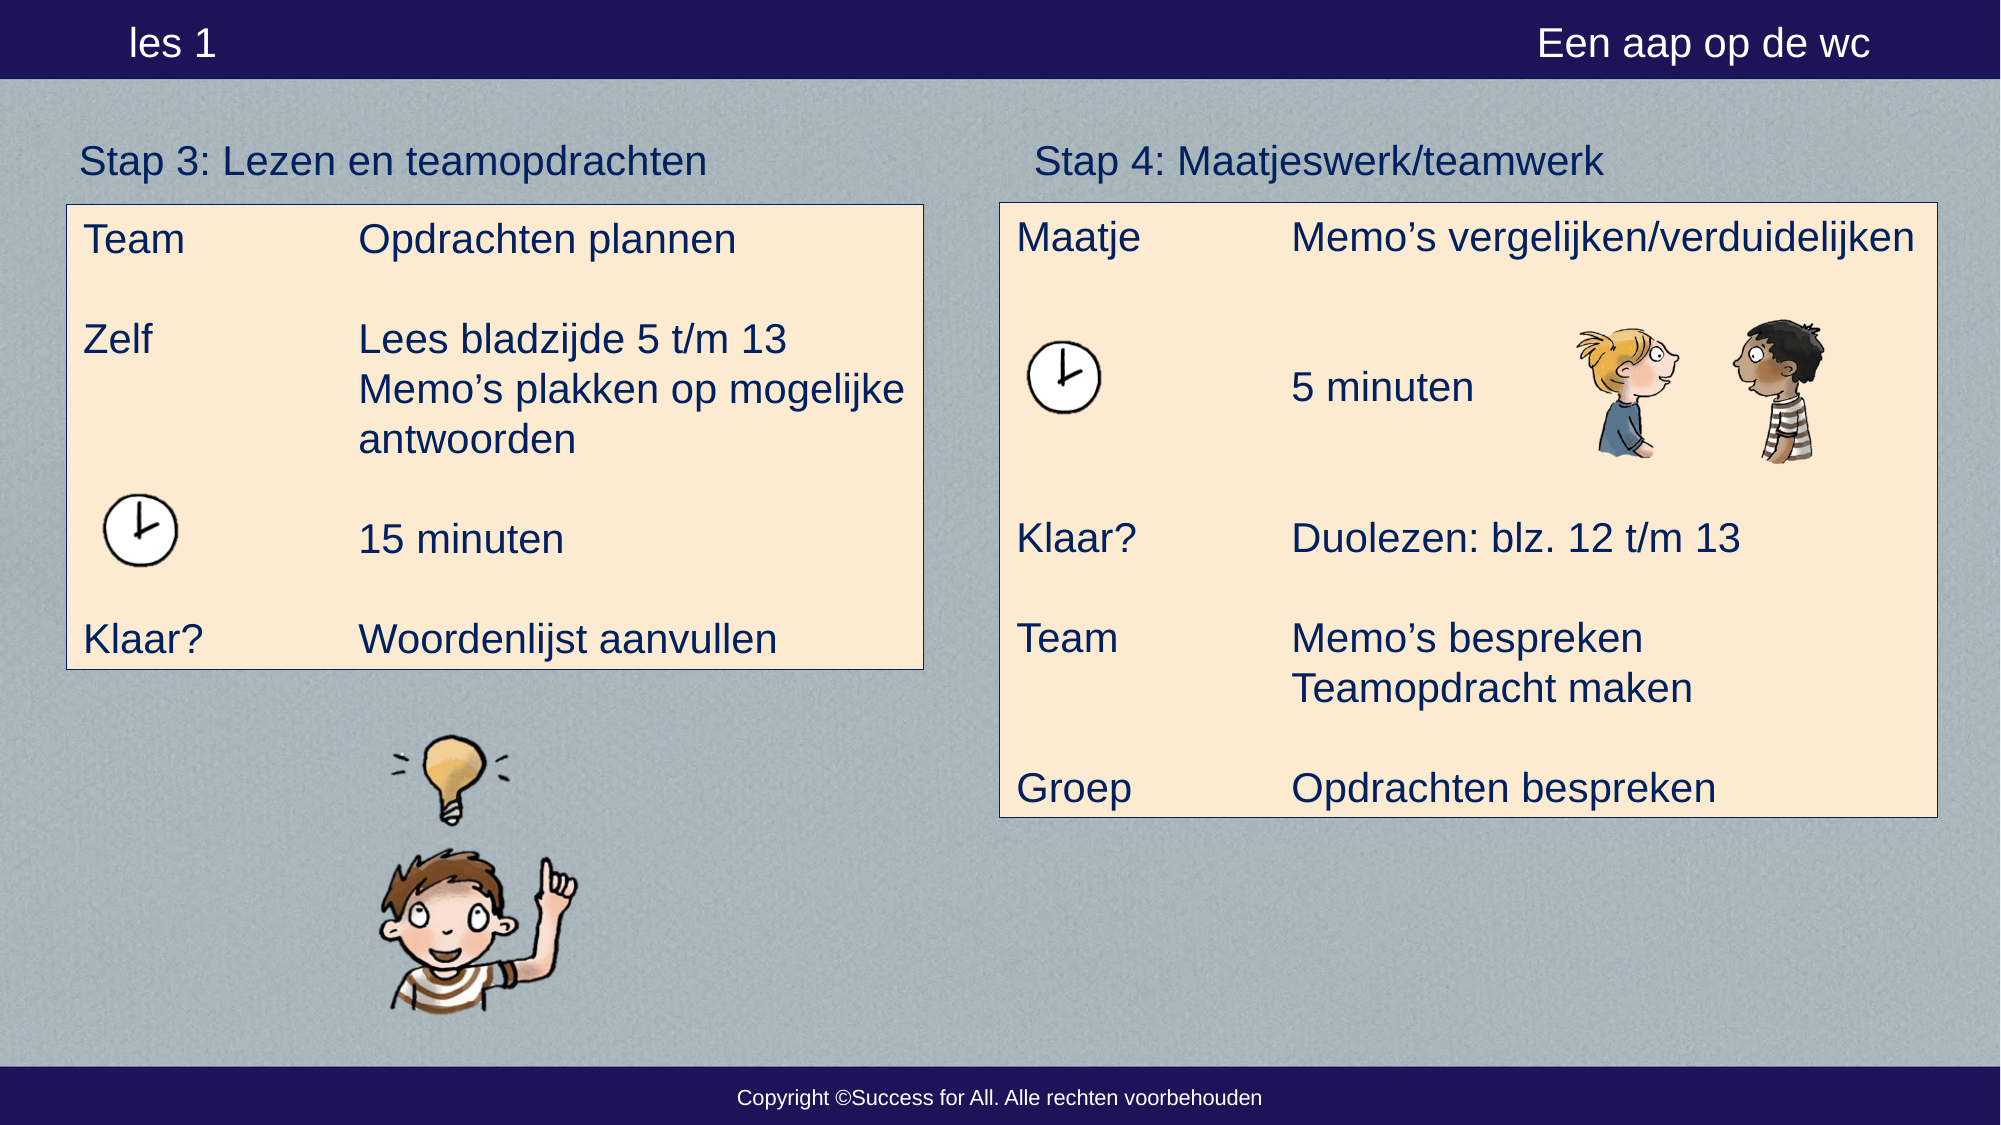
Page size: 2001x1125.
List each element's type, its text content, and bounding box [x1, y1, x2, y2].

text_box Maatje Memo’s vergelijken/verduidelijken 5 minuten Klaar? Duolezen: blz. 12 t/m 13 Team Memo’s bespreken Teamopdracht maken Groep Opdrachten bespreken [999, 202, 1938, 818]
text_box Een aap op de wc [999, 8, 1886, 73]
picture [0, 0, 2001, 1125]
text_box Team Opdrachten plannen Zelf Lees bladzijde 5 t/m 13 Memo’s plakken op mogelijke antwoorden 15 minuten Klaar? Woordenlijst aanvullen [66, 204, 924, 670]
text_box Copyright ©Success for All. Alle rechten voorbehouden [0, 1076, 2000, 1125]
text_box les 1 [114, 8, 354, 73]
text_box Stap 3: Lezen en teamopdrachten [64, 126, 971, 192]
text_box Stap 4: Maatjeswerk/teamwerk [1019, 126, 1965, 192]
